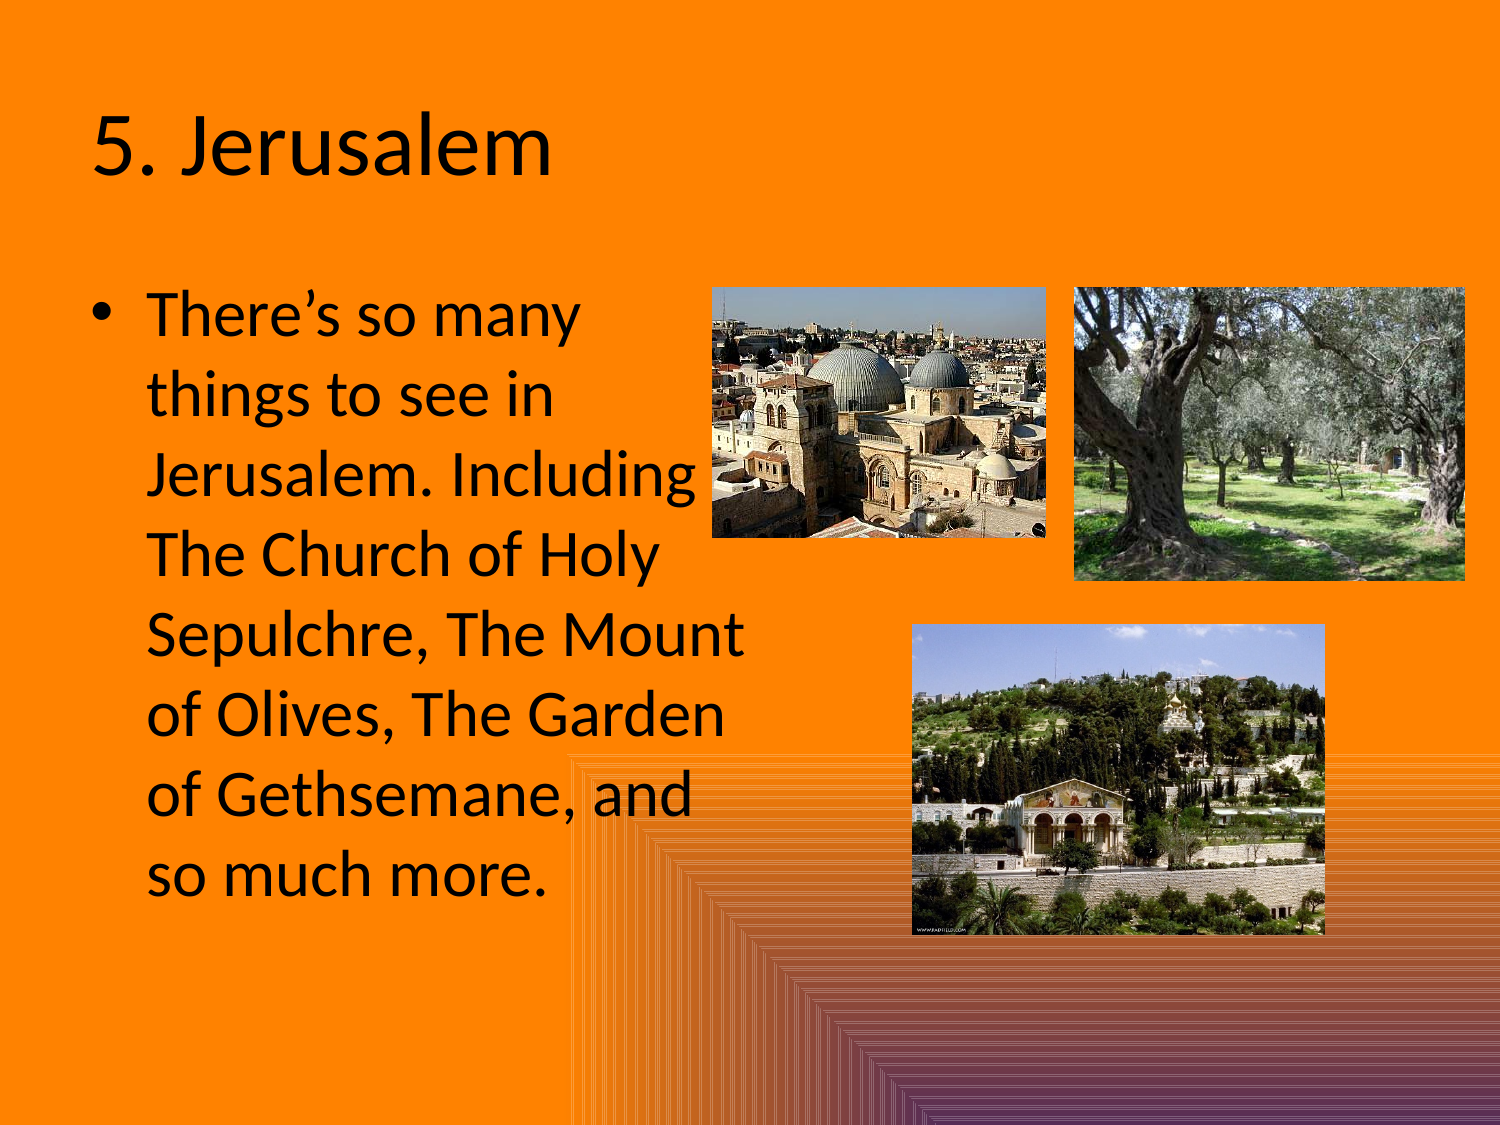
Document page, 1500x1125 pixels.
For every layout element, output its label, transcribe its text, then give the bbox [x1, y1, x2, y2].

list There’s so many things to see in Jerusalem. Including The Church of Holy Sepulchre, The Mount of Olives, The Garden of Gethsemane, and so much more. [75, 262, 1425, 1005]
picture [712, 287, 1046, 538]
title 5. Jerusalem [75, 45, 1425, 233]
picture [1074, 287, 1466, 581]
picture [912, 624, 1326, 935]
